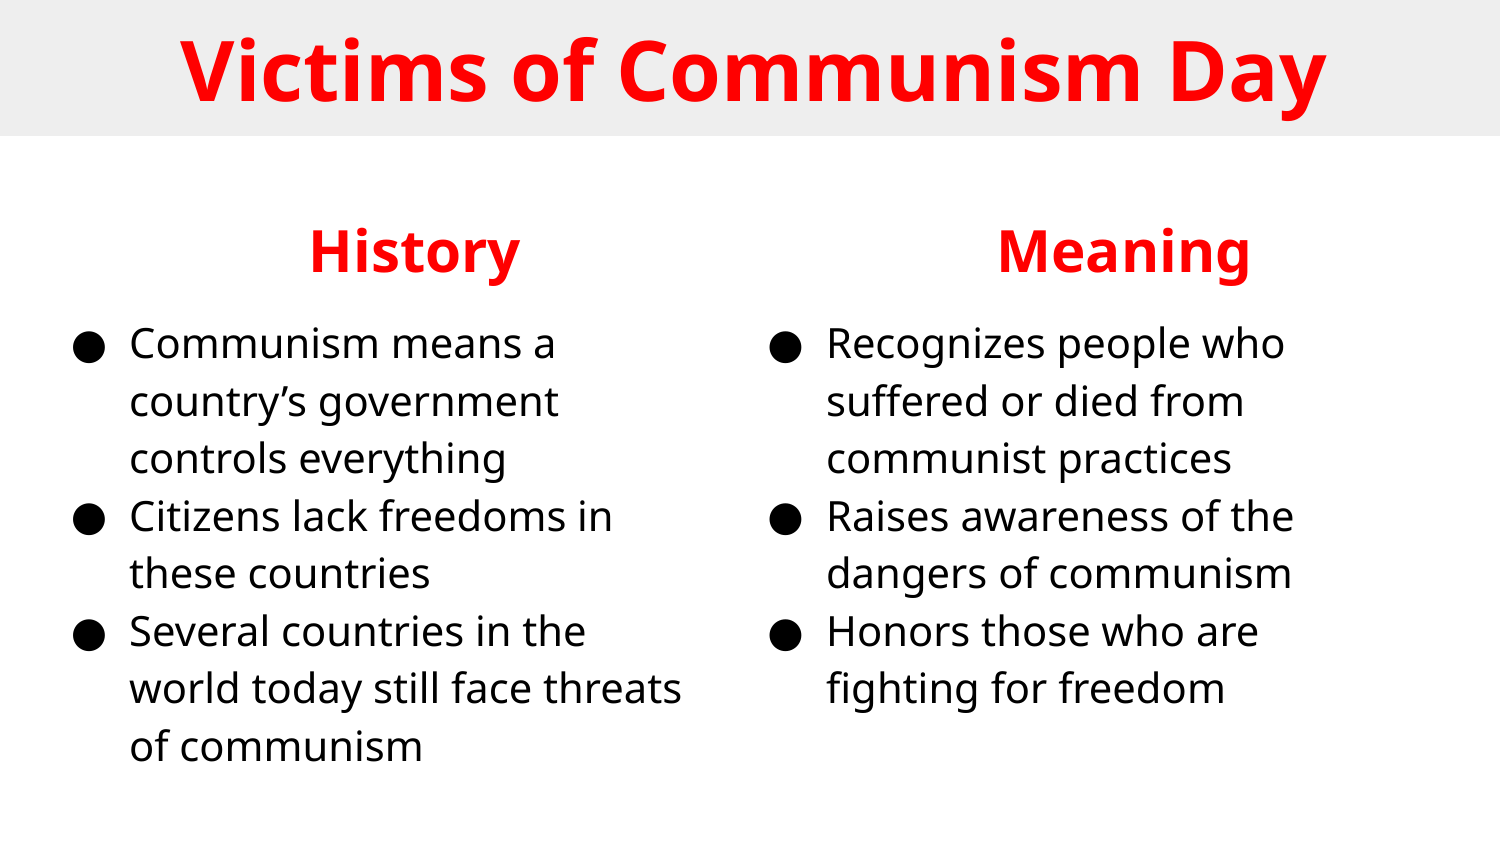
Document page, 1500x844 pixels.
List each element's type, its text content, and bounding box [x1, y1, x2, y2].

list History Communism means a country’s government controls everything Citizens lack freedoms in these countries Several countries in the world today still face threats of communism [39, 189, 716, 810]
list Meaning Recognizes people who suffered or died from communist practices Raises awareness of the dangers of communism Honors those who are fighting for freedom [735, 189, 1438, 750]
title Victims of Communism Day [0, 0, 1500, 136]
